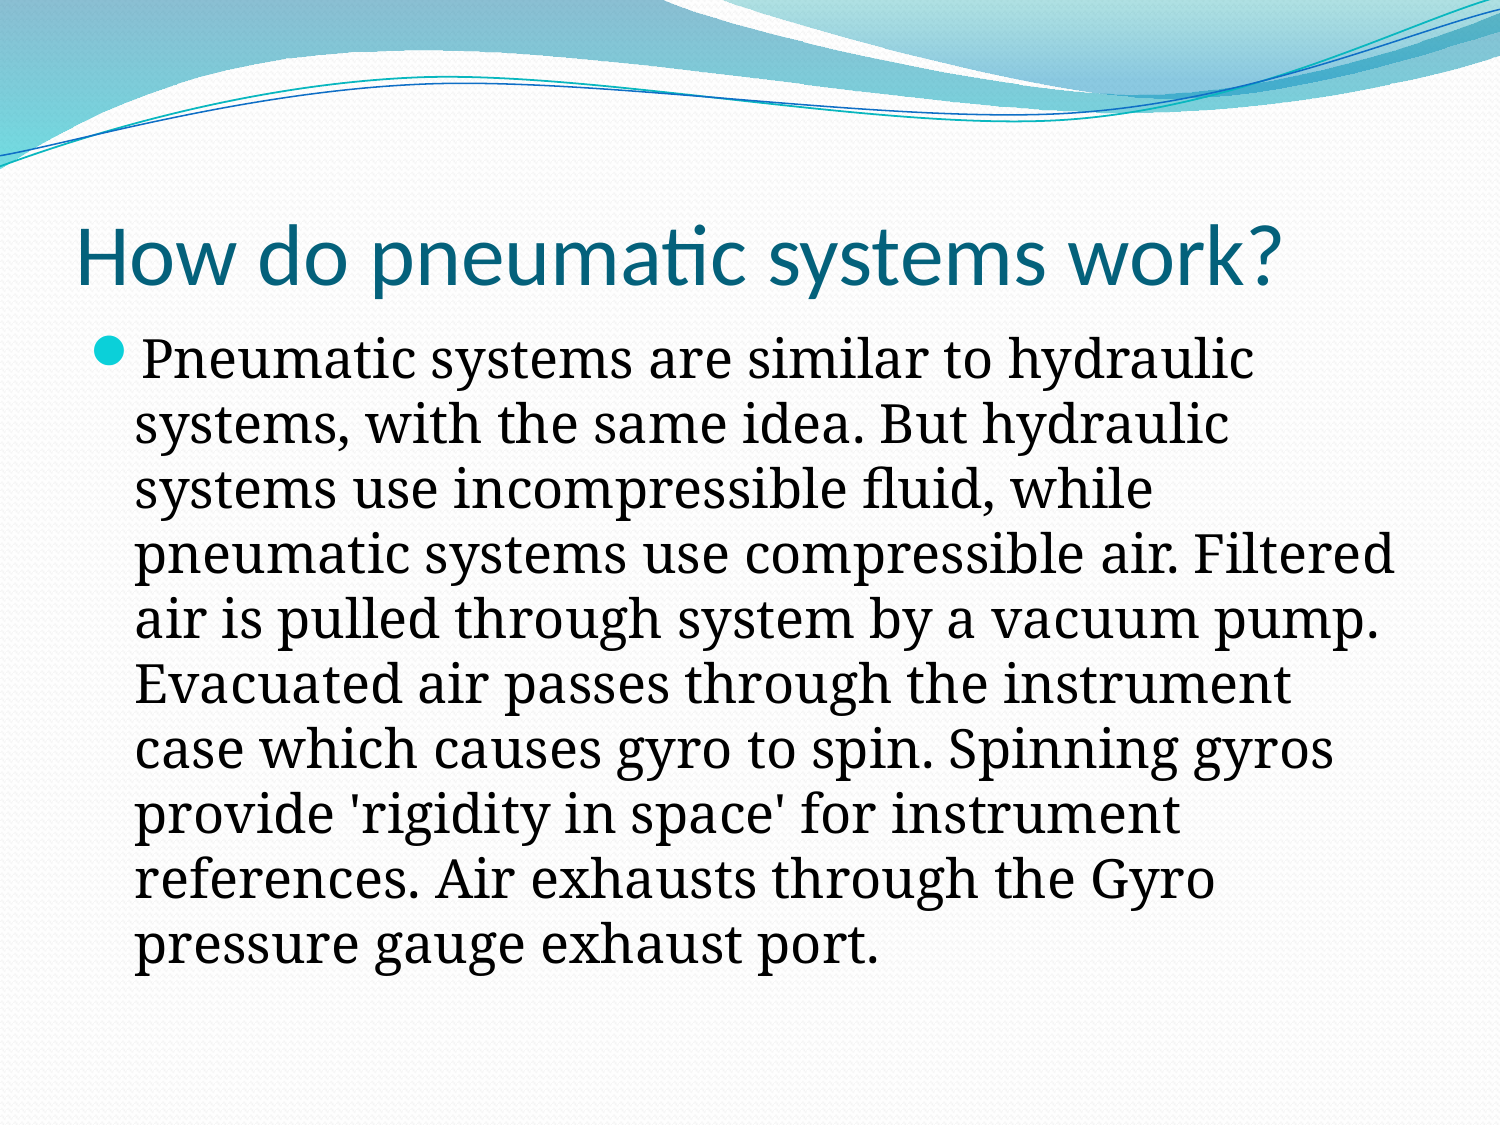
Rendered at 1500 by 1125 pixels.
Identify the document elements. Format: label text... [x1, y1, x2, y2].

title How do pneumatic systems work? [75, 115, 1425, 303]
list Pneumatic systems are similar to hydraulic systems, with the same idea. But hydraulic systems use incompressible fluid, while pneumatic systems use compressible air. Filtered air is pulled through system by a vacuum pump. Evacuated air passes through the instrument case which causes gyro to spin. Spinning gyros provide 'rigidity in space' for instrument references. Air exhausts through the Gyro pressure gauge exhaust port. [75, 317, 1425, 1038]
